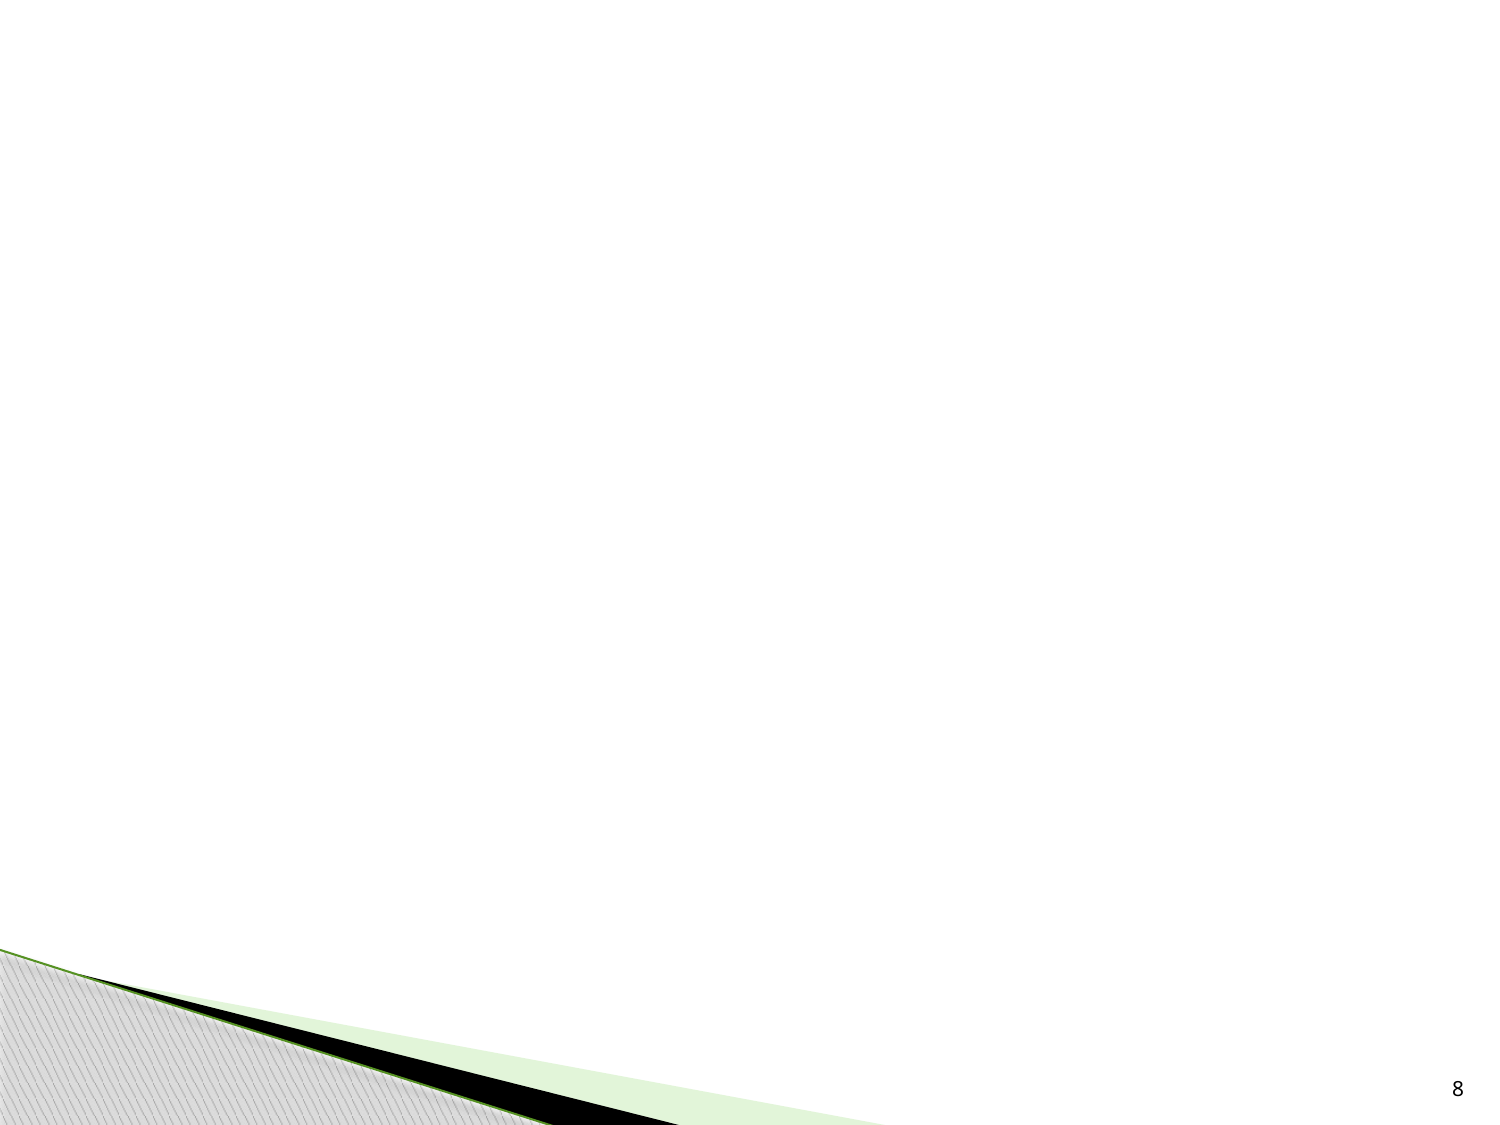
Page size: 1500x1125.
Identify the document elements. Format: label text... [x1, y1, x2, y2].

slide_number 8 [1418, 1051, 1479, 1112]
